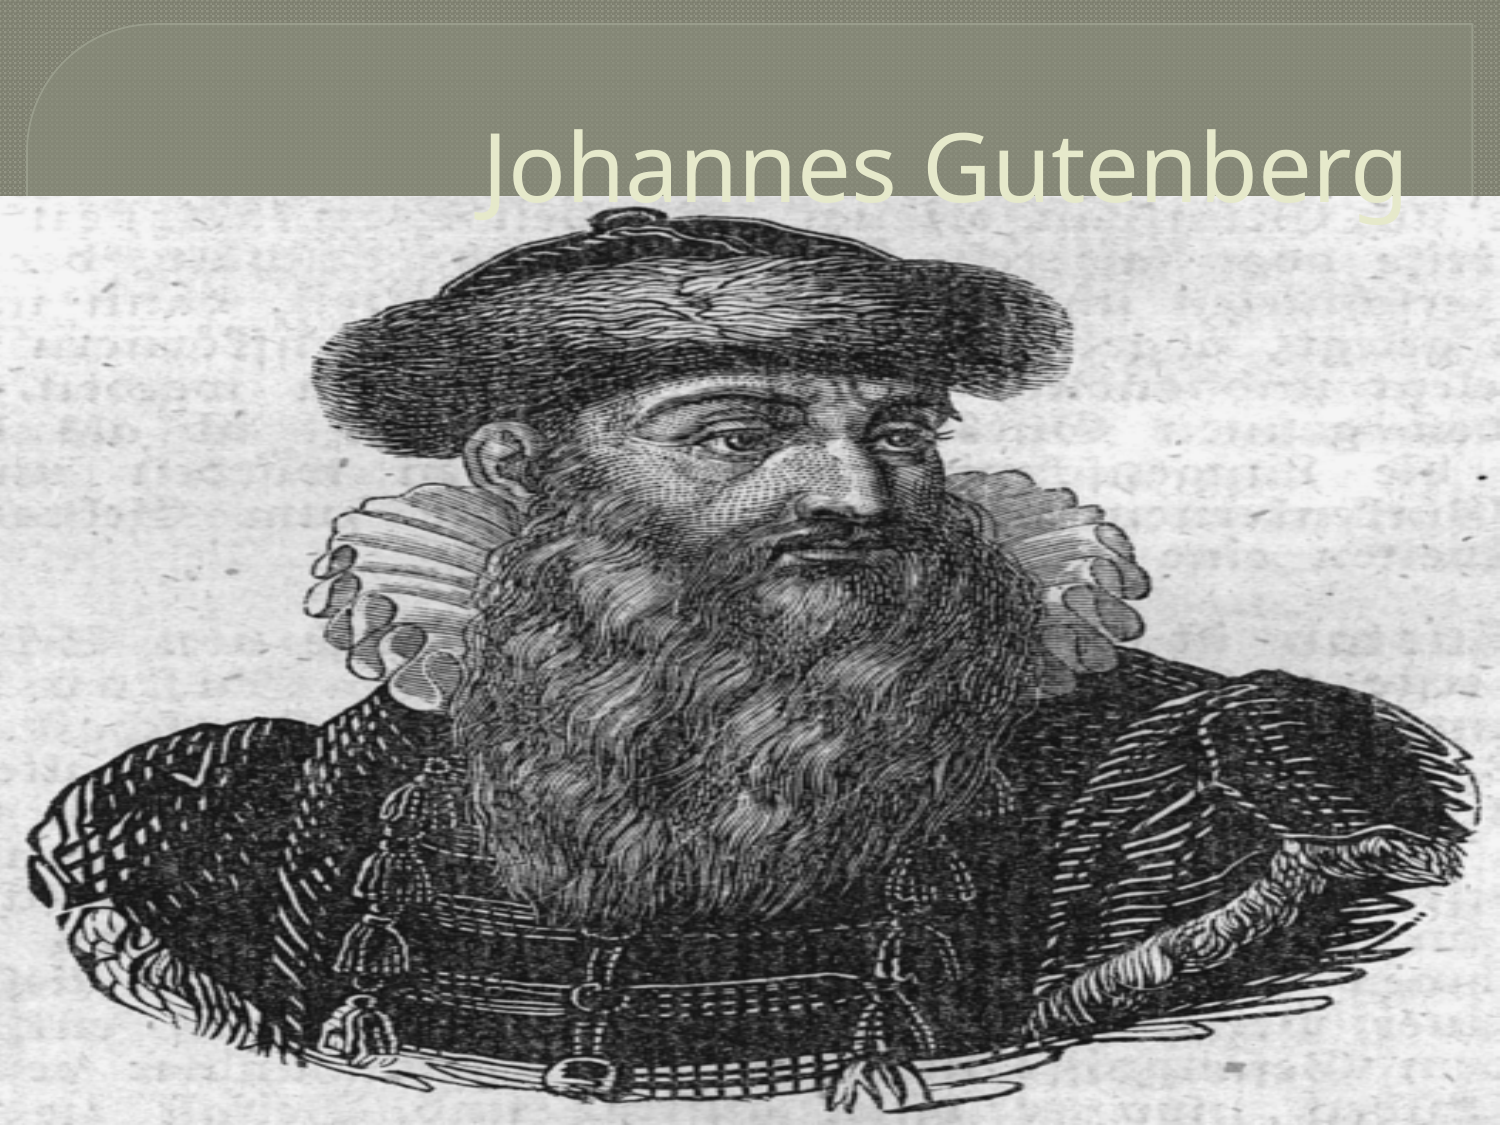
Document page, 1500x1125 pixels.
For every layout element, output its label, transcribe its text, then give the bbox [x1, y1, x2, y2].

picture [0, 196, 1500, 1125]
title Johannes Gutenberg [75, 41, 1425, 196]
